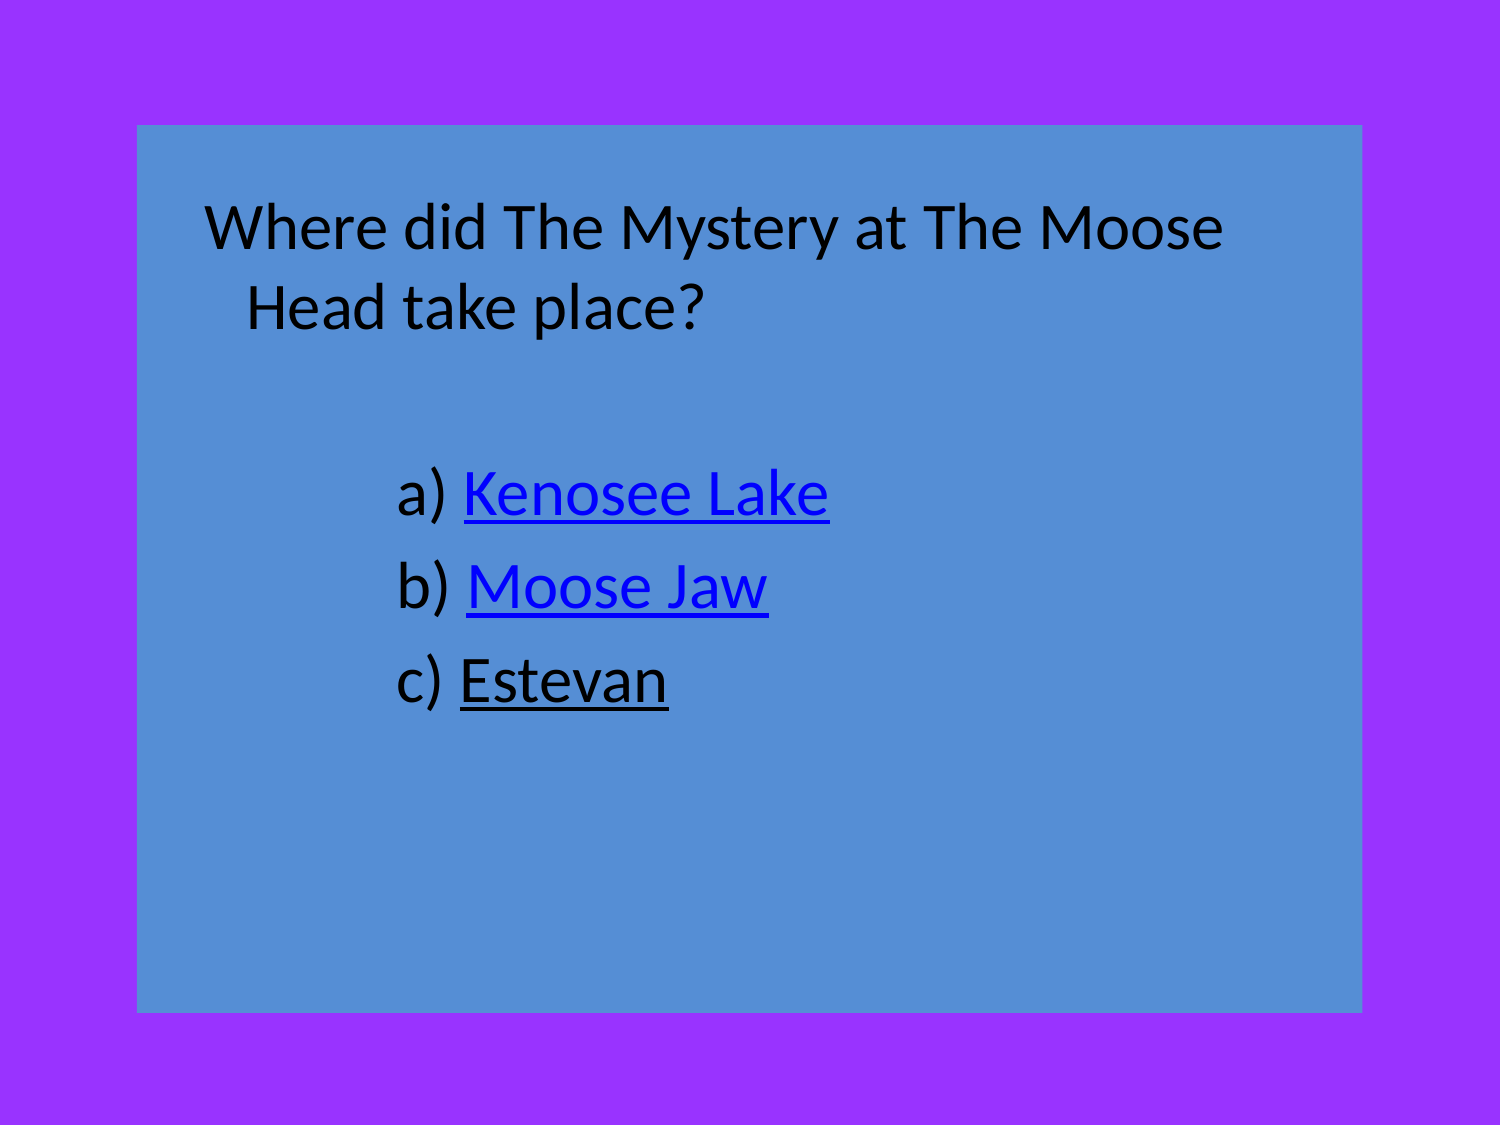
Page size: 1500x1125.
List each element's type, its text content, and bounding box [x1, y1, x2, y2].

list Where did The Mystery at The Moose Head take place? a) Kenosee Lake b) Moose Jaw c) Estevan [174, 174, 1387, 1026]
text_box [135, 123, 1364, 1015]
